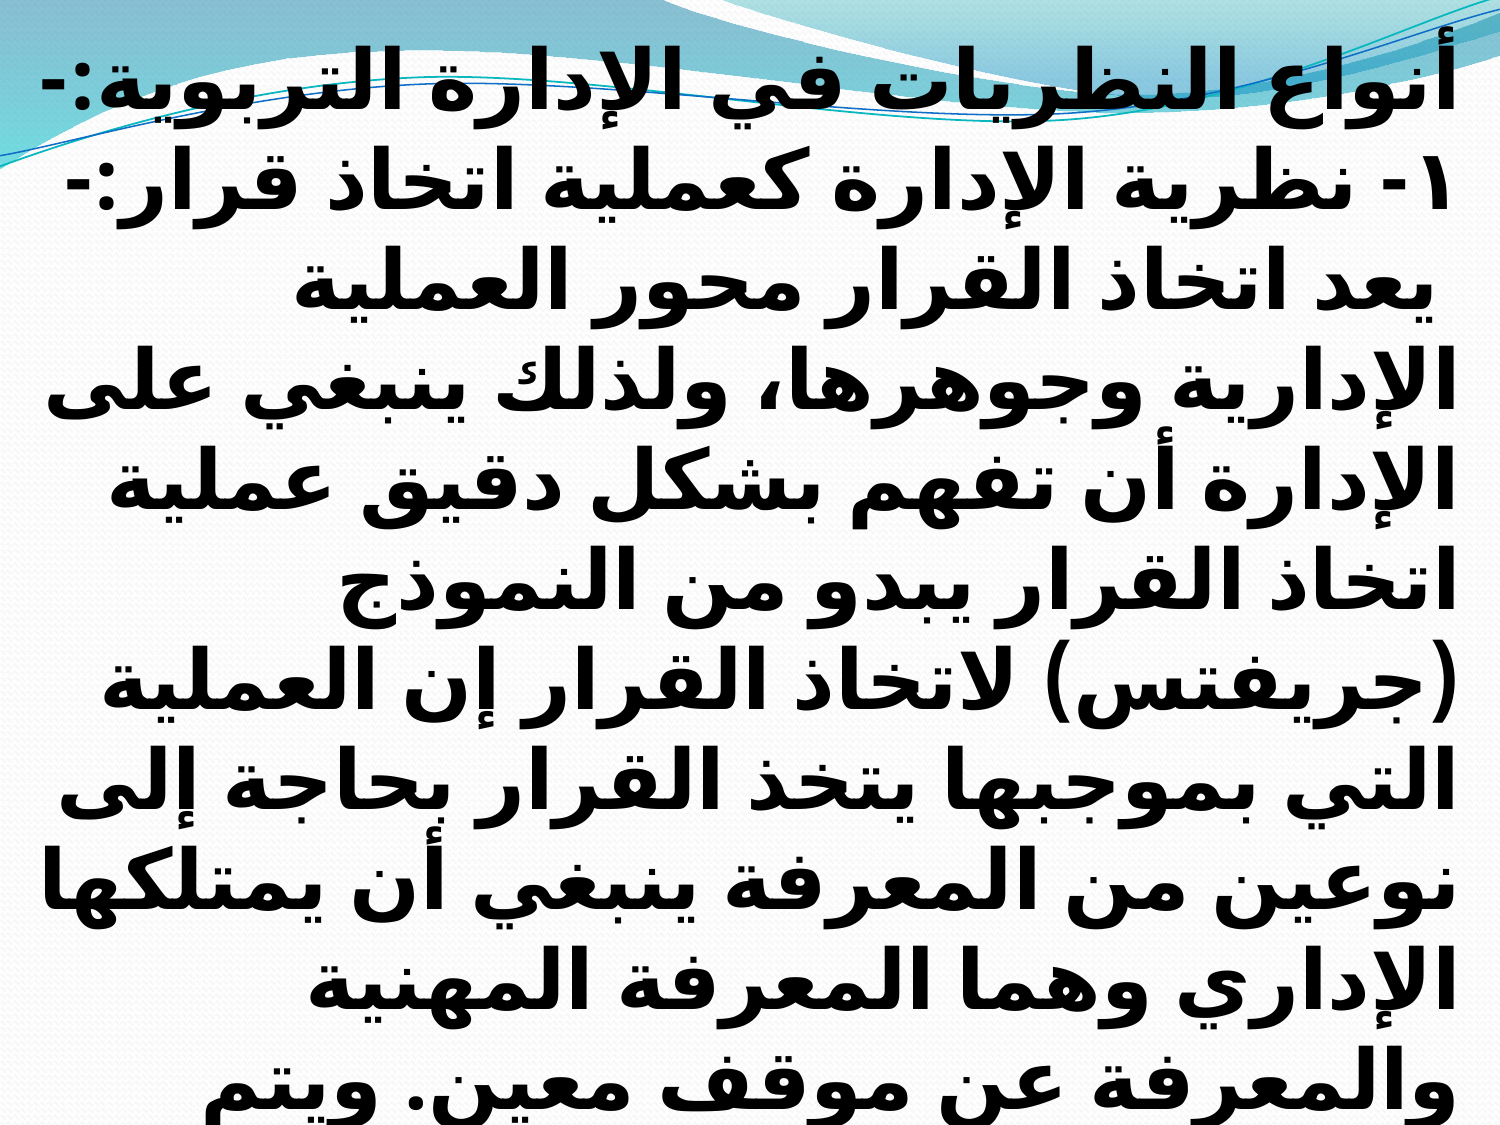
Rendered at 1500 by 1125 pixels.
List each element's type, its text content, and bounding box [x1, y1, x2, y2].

text_box أنواع النظريات في الإدارة التربوية:- ١- نظرية الإدارة كعملية اتخاذ قرار:- يعد اتخاذ القرار محور العملية الإدارية وجوهرها، ولذلك ينبغي على الإدارة أن تفهم بشكل دقيق عملية اتخاذ القرار يبدو من النموذج (جريفتس) لاتخاذ القرار إن العملية التي بموجبها يتخذ القرار بحاجة إلى نوعين من المعرفة ينبغي أن يمتلكها الإداري وهما المعرفة المهنية والمعرفة عن موقف معين. ويتم الحصول على النوع الأول من المعرفة من الدراسات والأبحاث وما توصلت إليها من نتائج في مجال الإدارة التربوية،. [17, 19, 1477, 1125]
